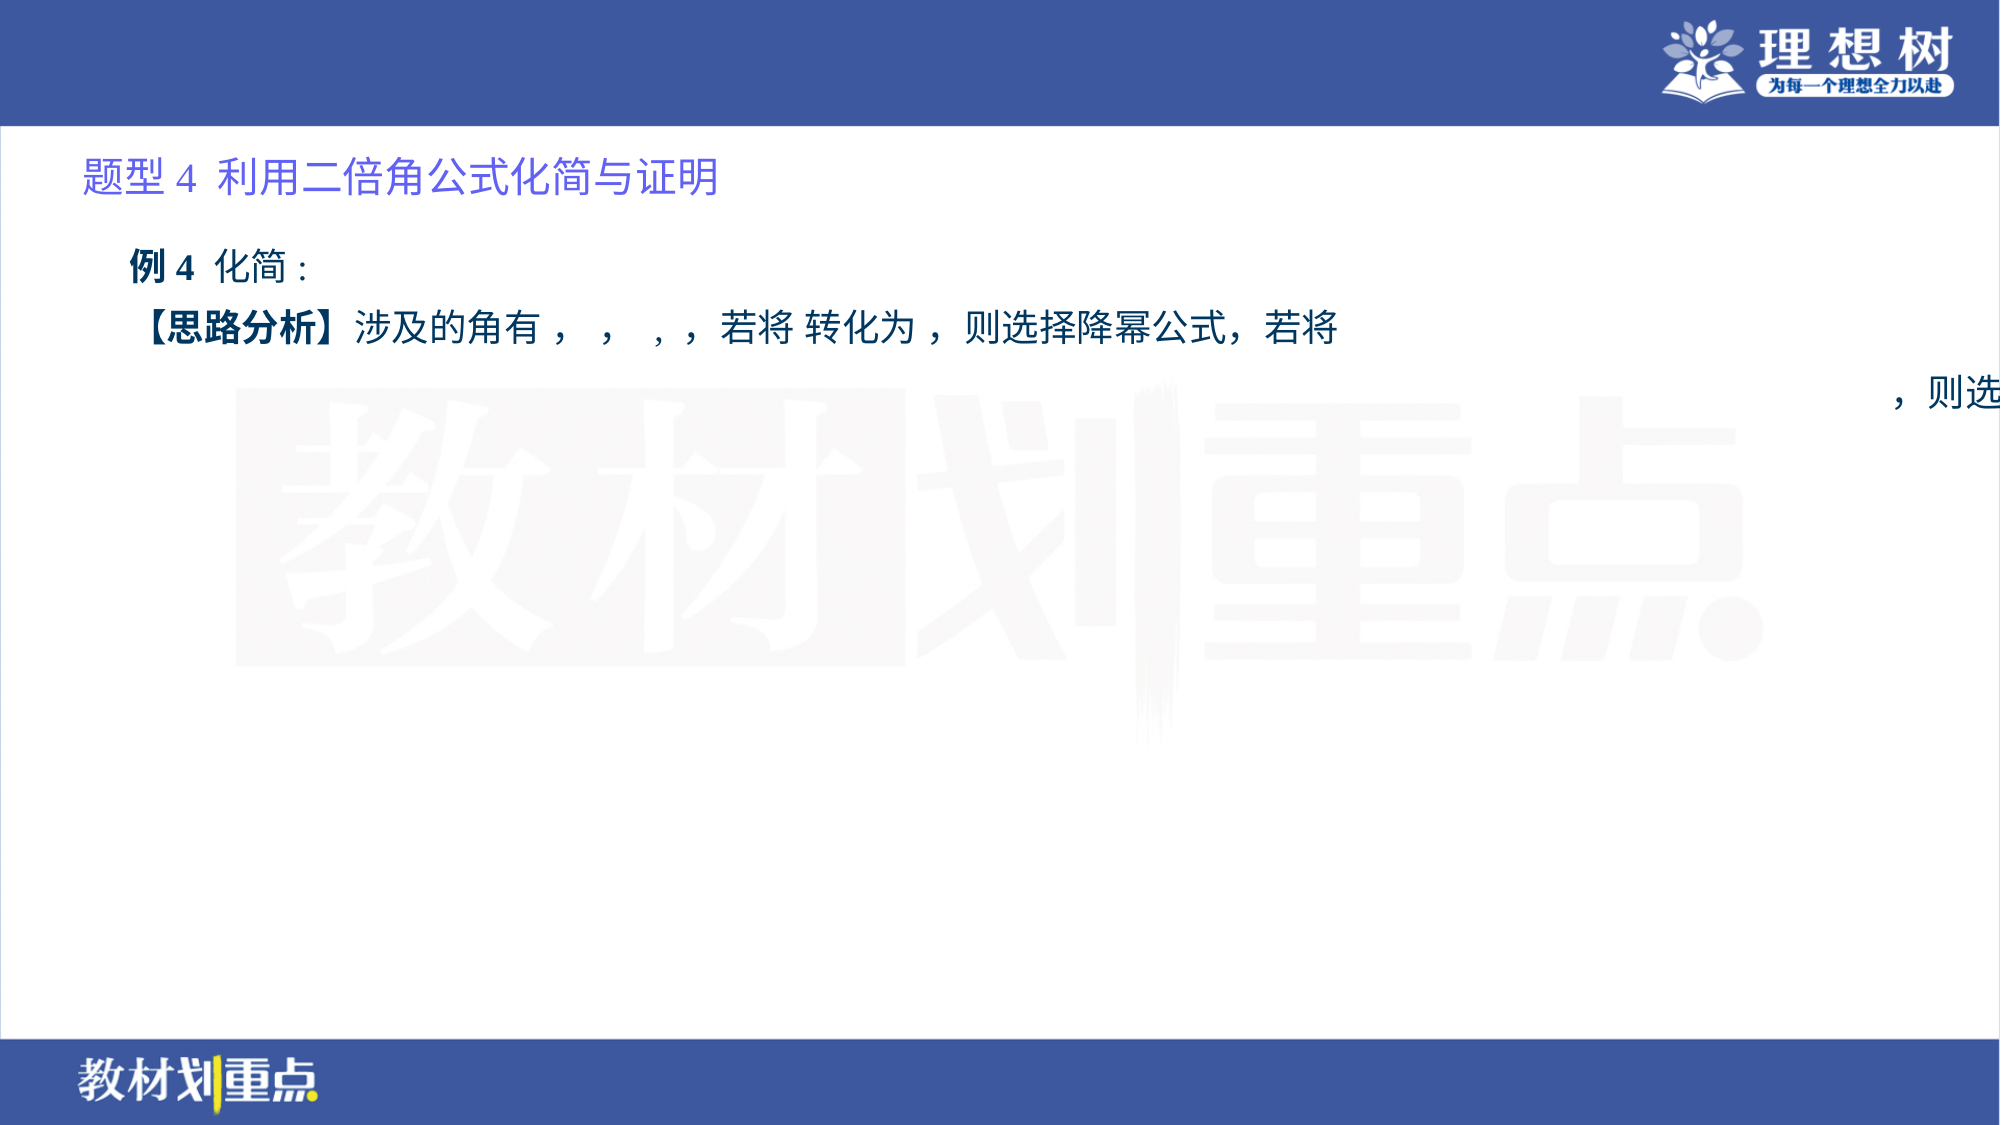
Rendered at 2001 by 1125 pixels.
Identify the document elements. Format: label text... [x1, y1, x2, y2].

picture [0, 0, 2000, 1125]
picture [1993, 390, 2000, 400]
text_box 题型4 利用二倍角公式化简与证明 [82, 129, 1817, 264]
